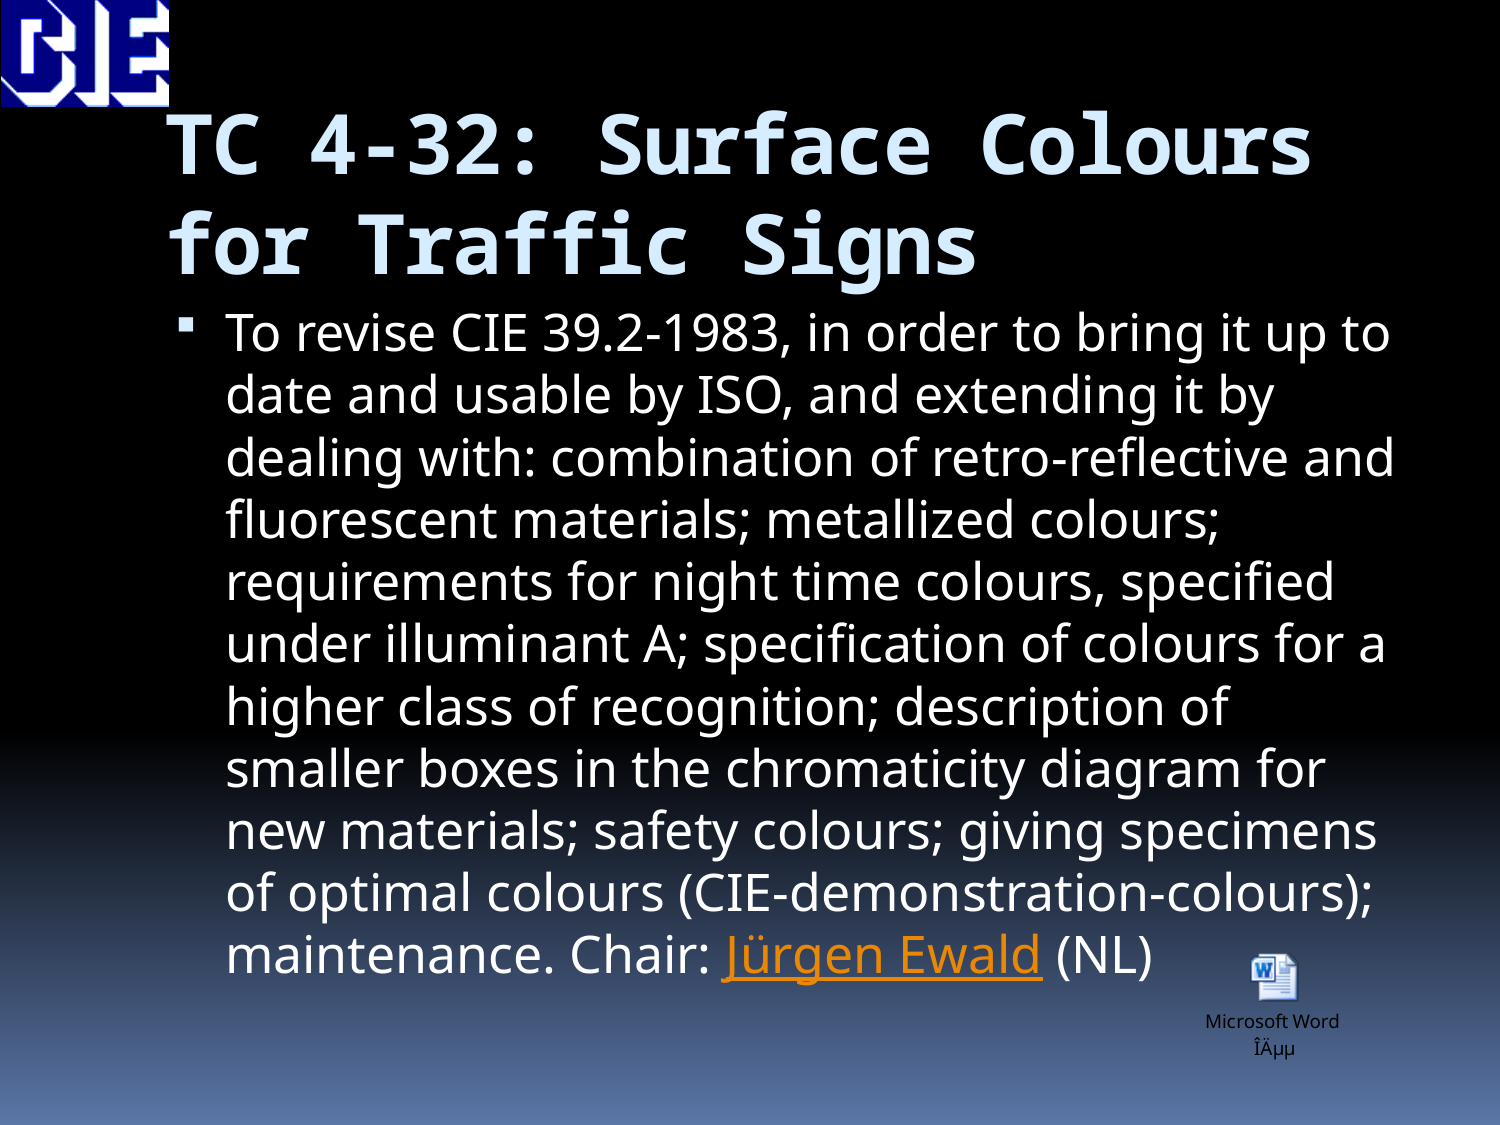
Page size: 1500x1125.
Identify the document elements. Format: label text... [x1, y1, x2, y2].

title TC 4-32: Surface Colours for Traffic Signs [150, 83, 1425, 234]
list To revise CIE 39.2-1983, in order to bring it up to date and usable by ISO, and extending it by dealing with: combination of retro-reflective and fluorescent materials; metallized colours; requirements for night time colours, specified under illuminant A; specification of colours for a higher class of recognition; description of smaller boxes in the chromaticity diagram for new materials; safety colours; giving specimens of optimal colours (CIE-demonstration-colours); maintenance. Chair: Jürgen Ewald (NL) [150, 292, 1425, 1043]
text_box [1198, 951, 1350, 1089]
